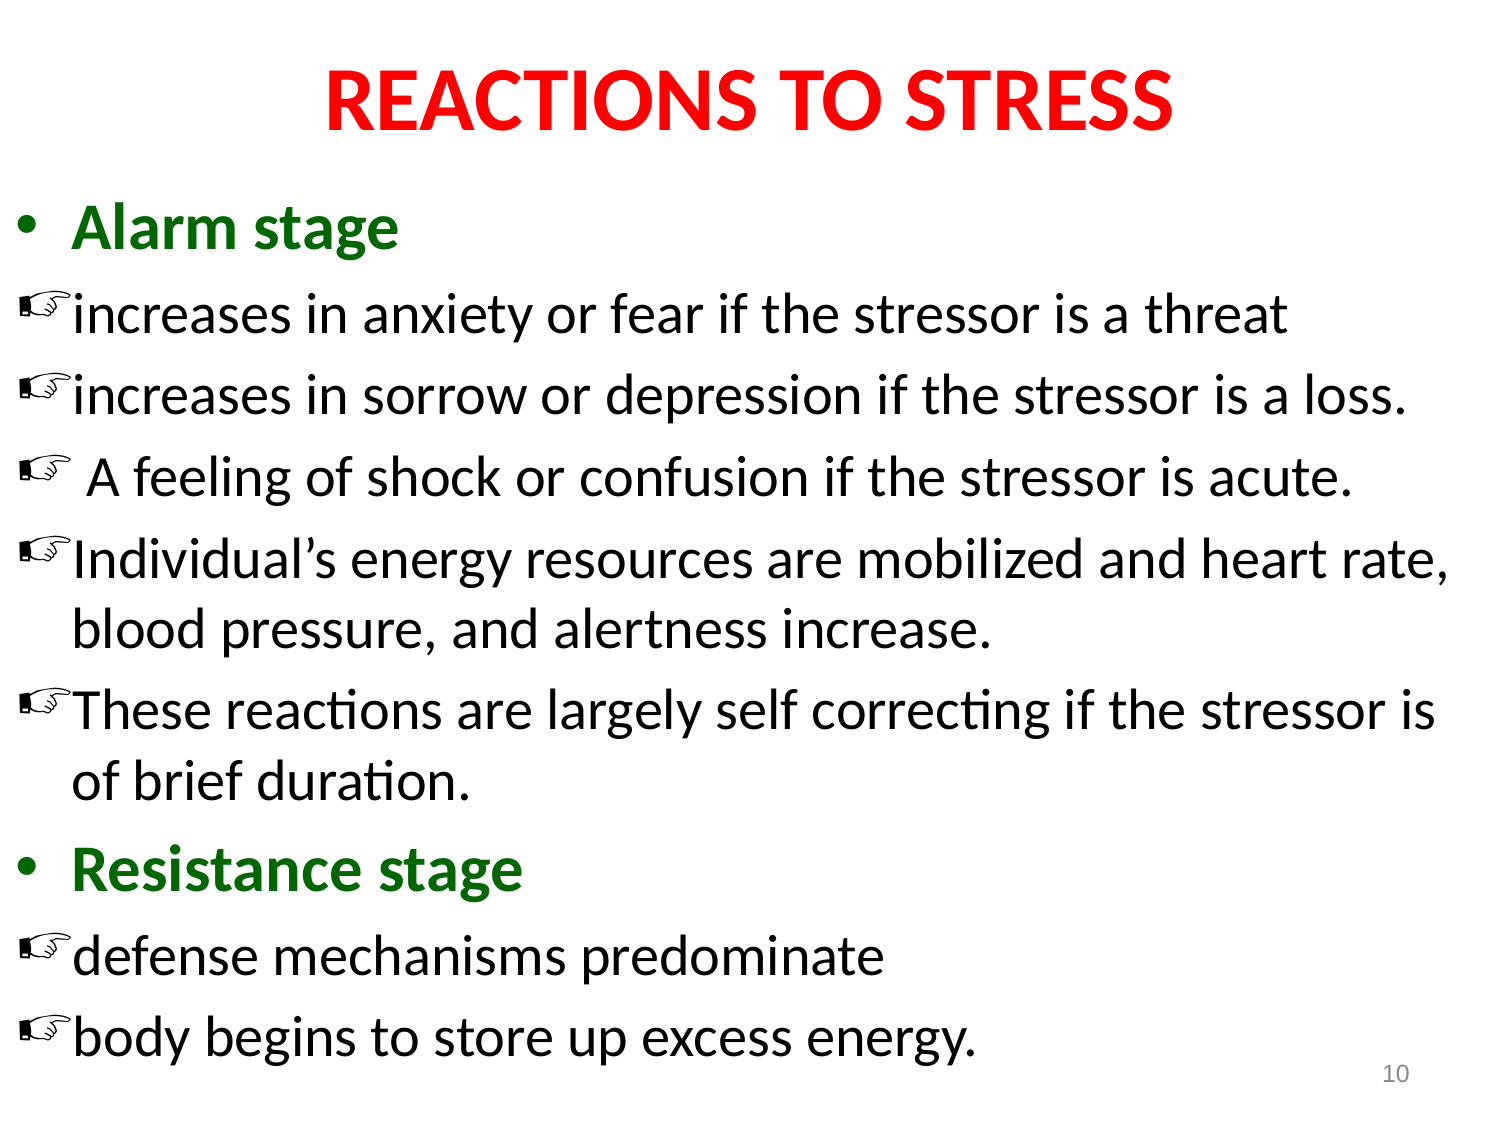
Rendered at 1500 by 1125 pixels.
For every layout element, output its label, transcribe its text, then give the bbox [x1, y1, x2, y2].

title REACTIONS TO STRESS [75, 0, 1425, 175]
slide_number 10 [1074, 1042, 1425, 1103]
list Alarm stage increases in anxiety or fear if the stressor is a threat increases in sorrow or depression if the stressor is a loss. A feeling of shock or confusion if the stressor is acute. Individual’s energy resources are mobilized and heart rate, blood pressure, and alertness increase. These reactions are largely self correcting if the stressor is of brief duration. Resistance stage defense mechanisms predominate body begins to store up excess energy. [0, 175, 1500, 1125]
